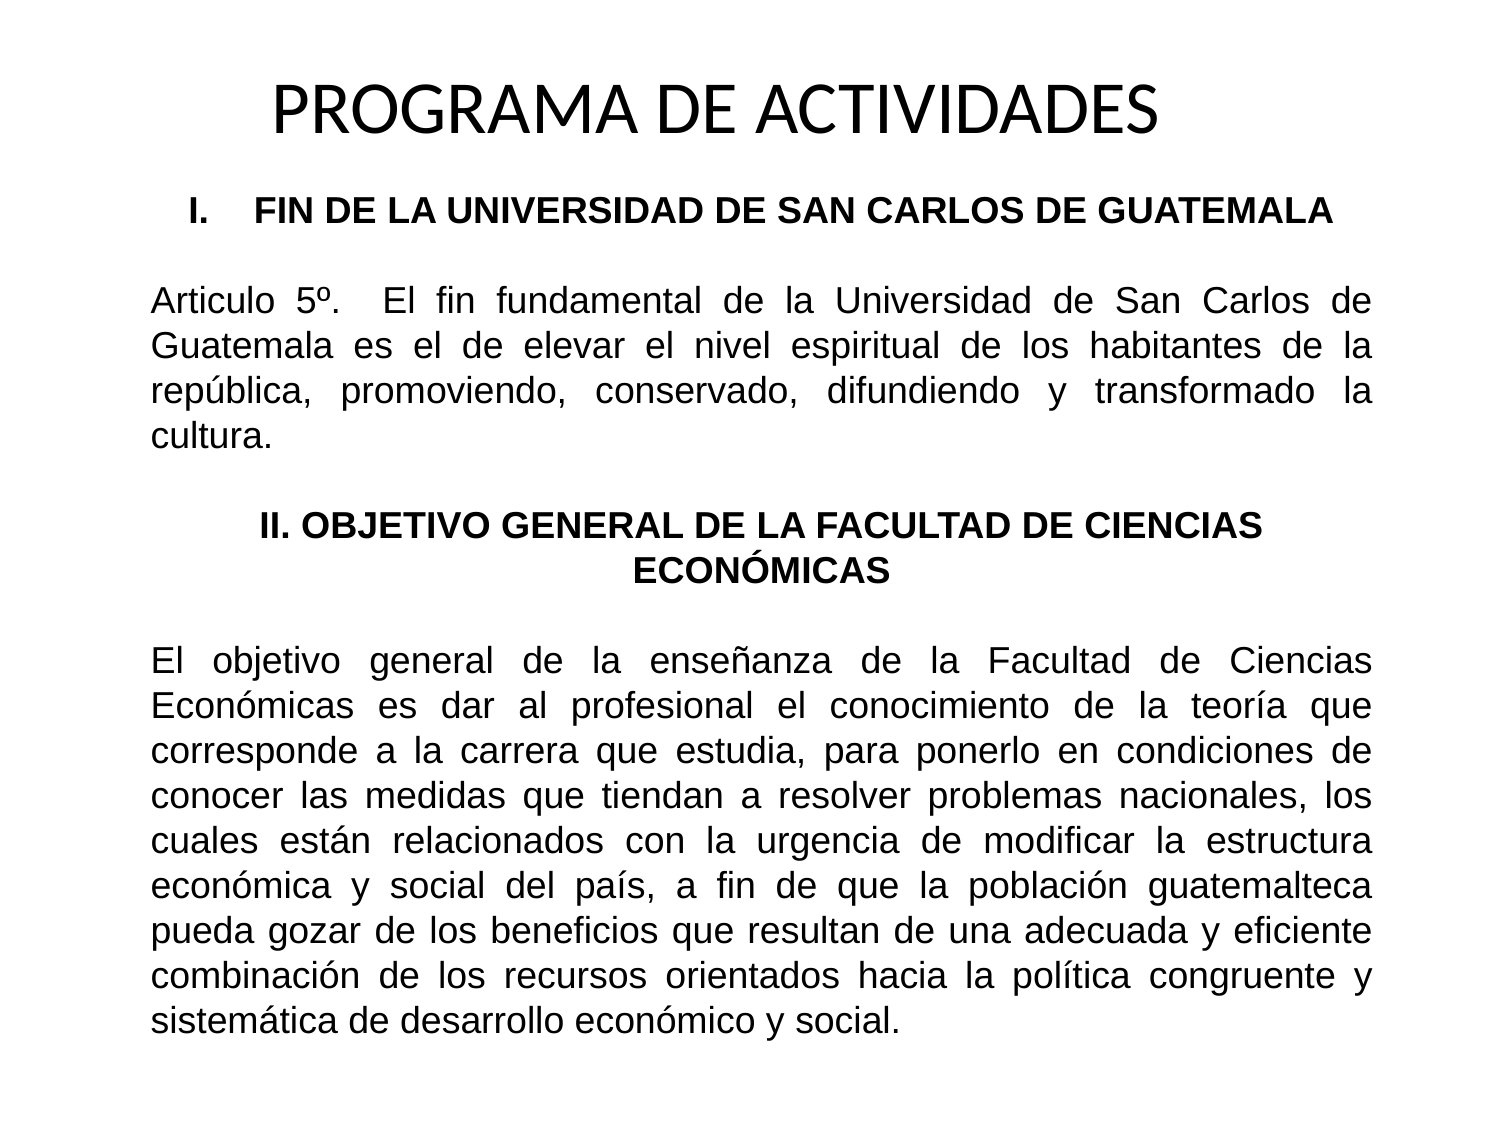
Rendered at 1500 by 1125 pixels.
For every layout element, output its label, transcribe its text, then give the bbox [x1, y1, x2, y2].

title PROGRAMA DE ACTIVIDADES [103, 54, 1329, 153]
text_box FIN DE LA UNIVERSIDAD DE SAN CARLOS DE GUATEMALA Articulo 5º. El fin fundamental de la Universidad de San Carlos de Guatemala es el de elevar el nivel espiritual de los habitantes de la república, promoviendo, conservado, difundiendo y transformado la cultura. II. OBJETIVO GENERAL DE LA FACULTAD DE CIENCIAS ECONÓMICAS El objetivo general de la enseñanza de la Facultad de Ciencias Económicas es dar al profesional el conocimiento de la teoría que corresponde a la carrera que estudia, para ponerlo en condiciones de conocer las medidas que tiendan a resolver problemas nacionales, los cuales están relacionados con la urgencia de modificar la estructura económica y social del país, a fin de que la población guatemalteca pueda gozar de los beneficios que resultan de una adecuada y eficiente combinación de los recursos orientados hacia la política congruente y sistemática de desarrollo económico y social. [135, 178, 1388, 1049]
